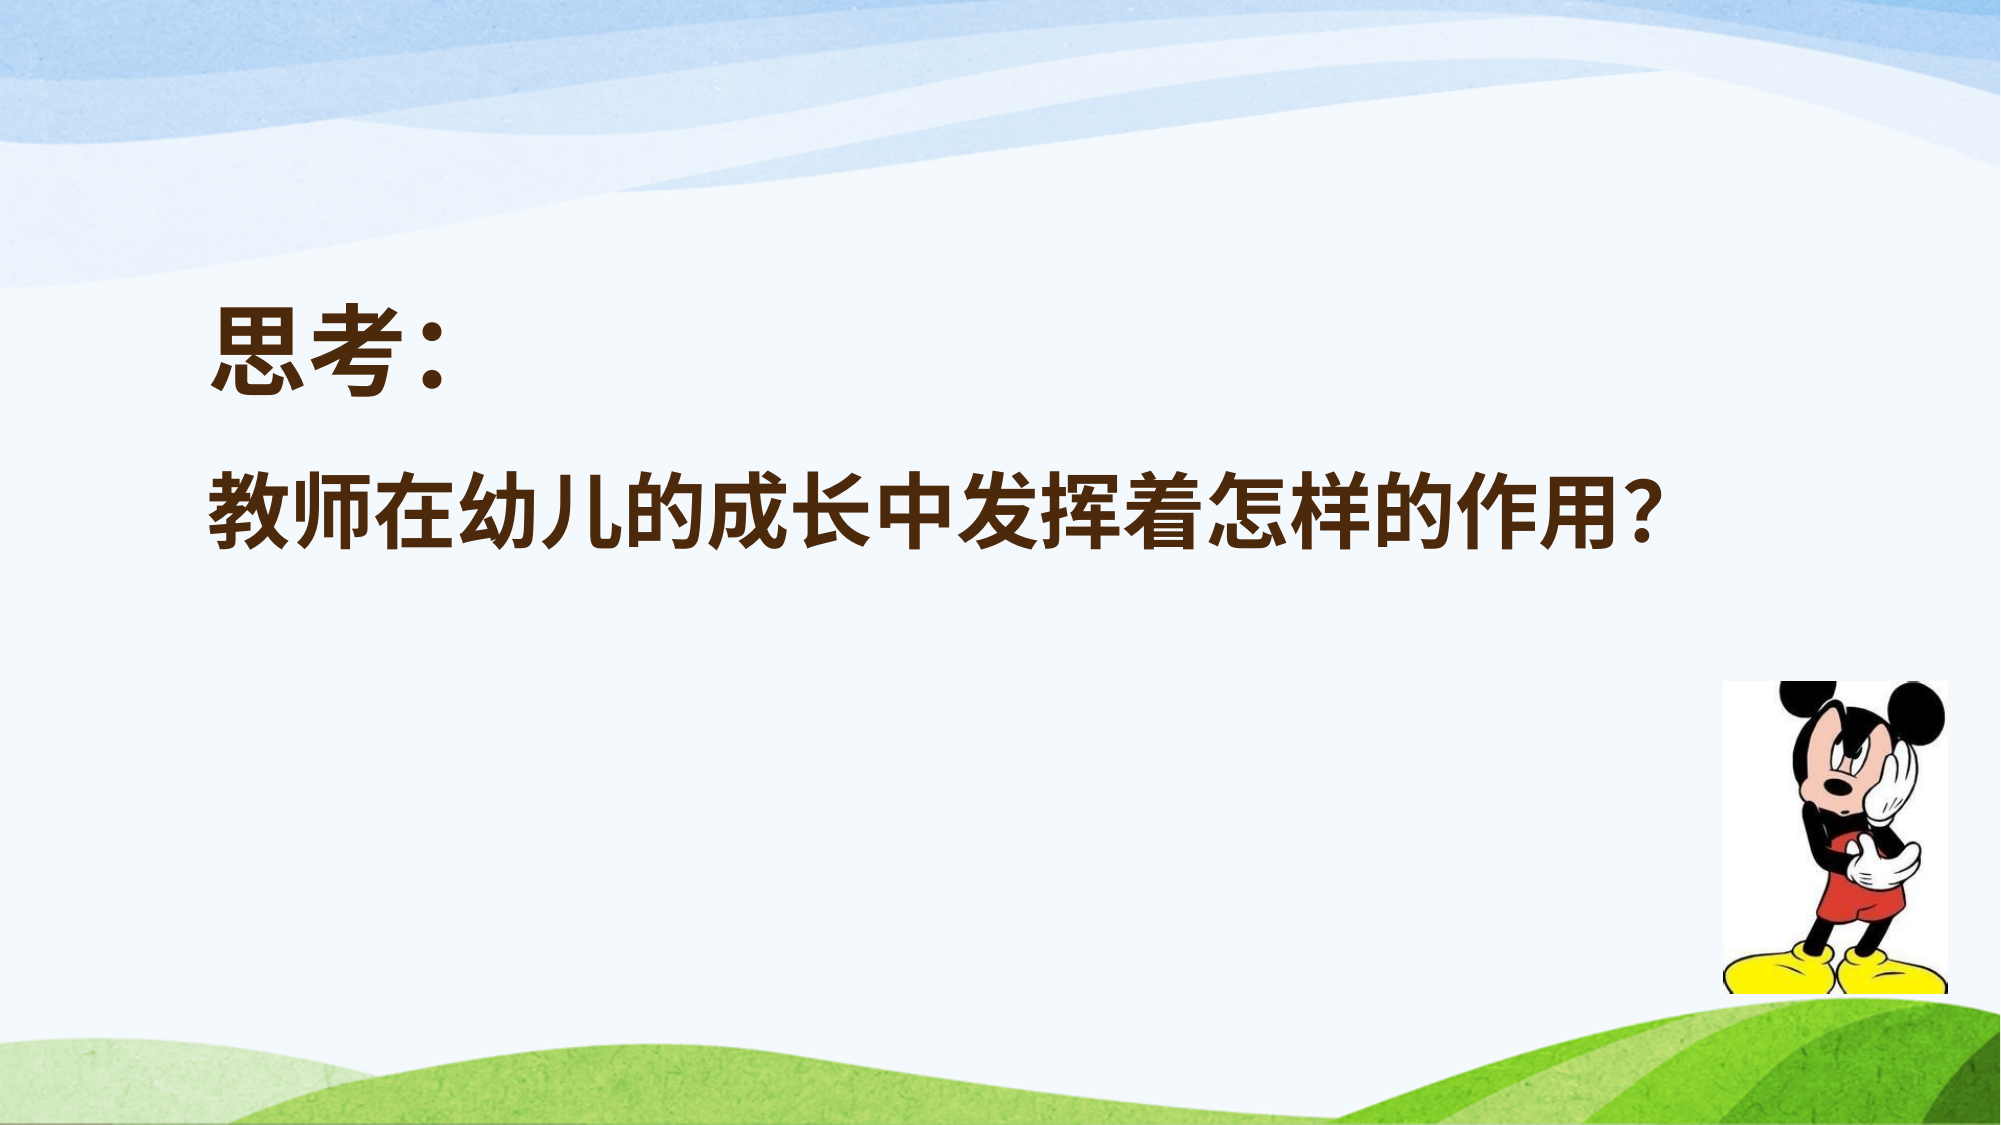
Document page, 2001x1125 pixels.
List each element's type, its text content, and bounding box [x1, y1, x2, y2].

title 思考： 教师在幼儿的成长中发挥着怎样的作用？ [192, 366, 1873, 567]
picture [0, 0, 2001, 1125]
